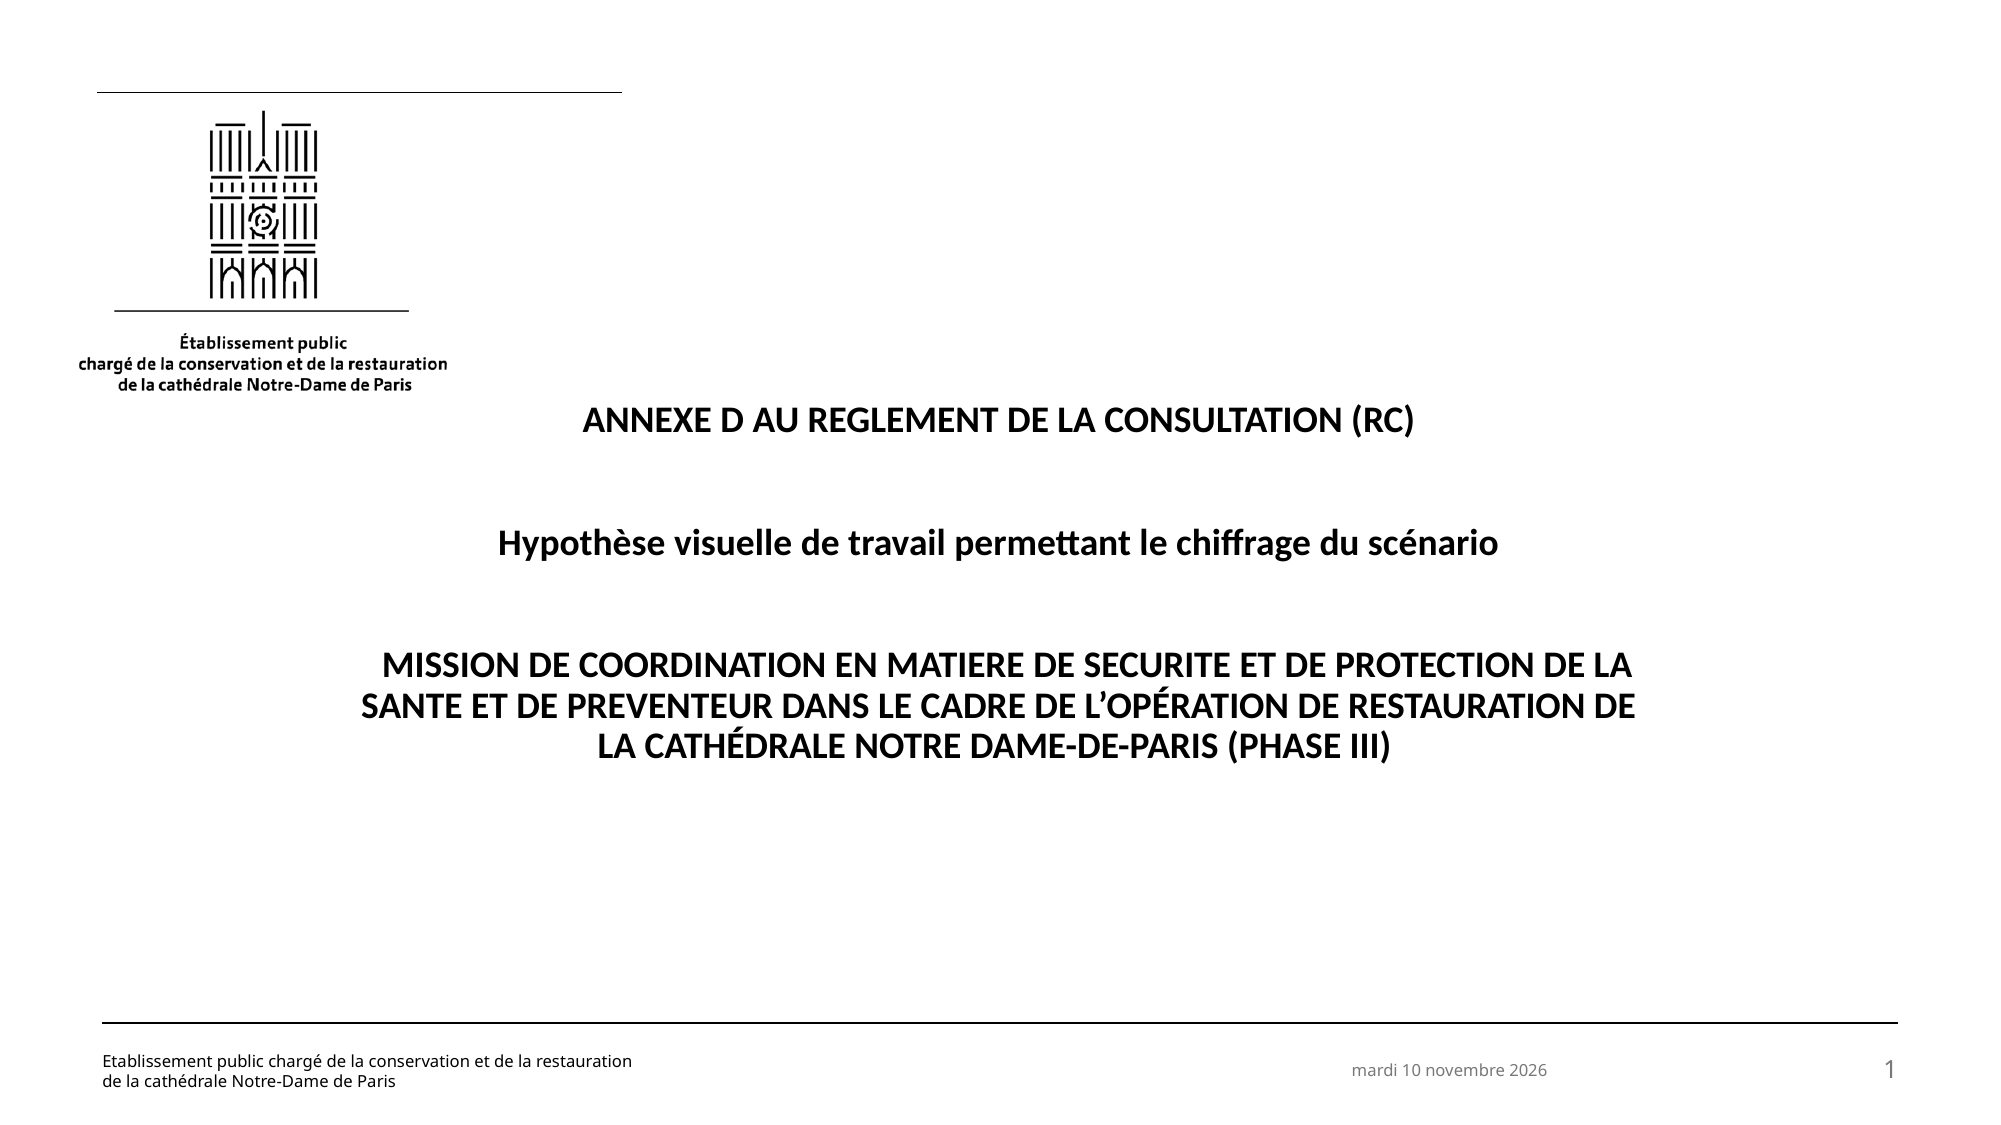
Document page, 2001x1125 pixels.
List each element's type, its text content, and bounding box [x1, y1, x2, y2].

slide_number 1 [1771, 1047, 1913, 1095]
text_box ANNEXE D AU REGLEMENT DE LA CONSULTATION (RC) Hypothèse visuelle de travail permettant le chiffrage du scénario Mission de COORDINATION EN MATIERE DE SECURITE ET DE PROTECTION DE LA SANTE ET DE PREVENTEUR dans le cadre de l’opération de restauration de la cathédrale notre dame-de-paris (PHASE III) [470, 331, 1654, 415]
picture [54, 88, 470, 416]
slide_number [1336, 1047, 1771, 1095]
